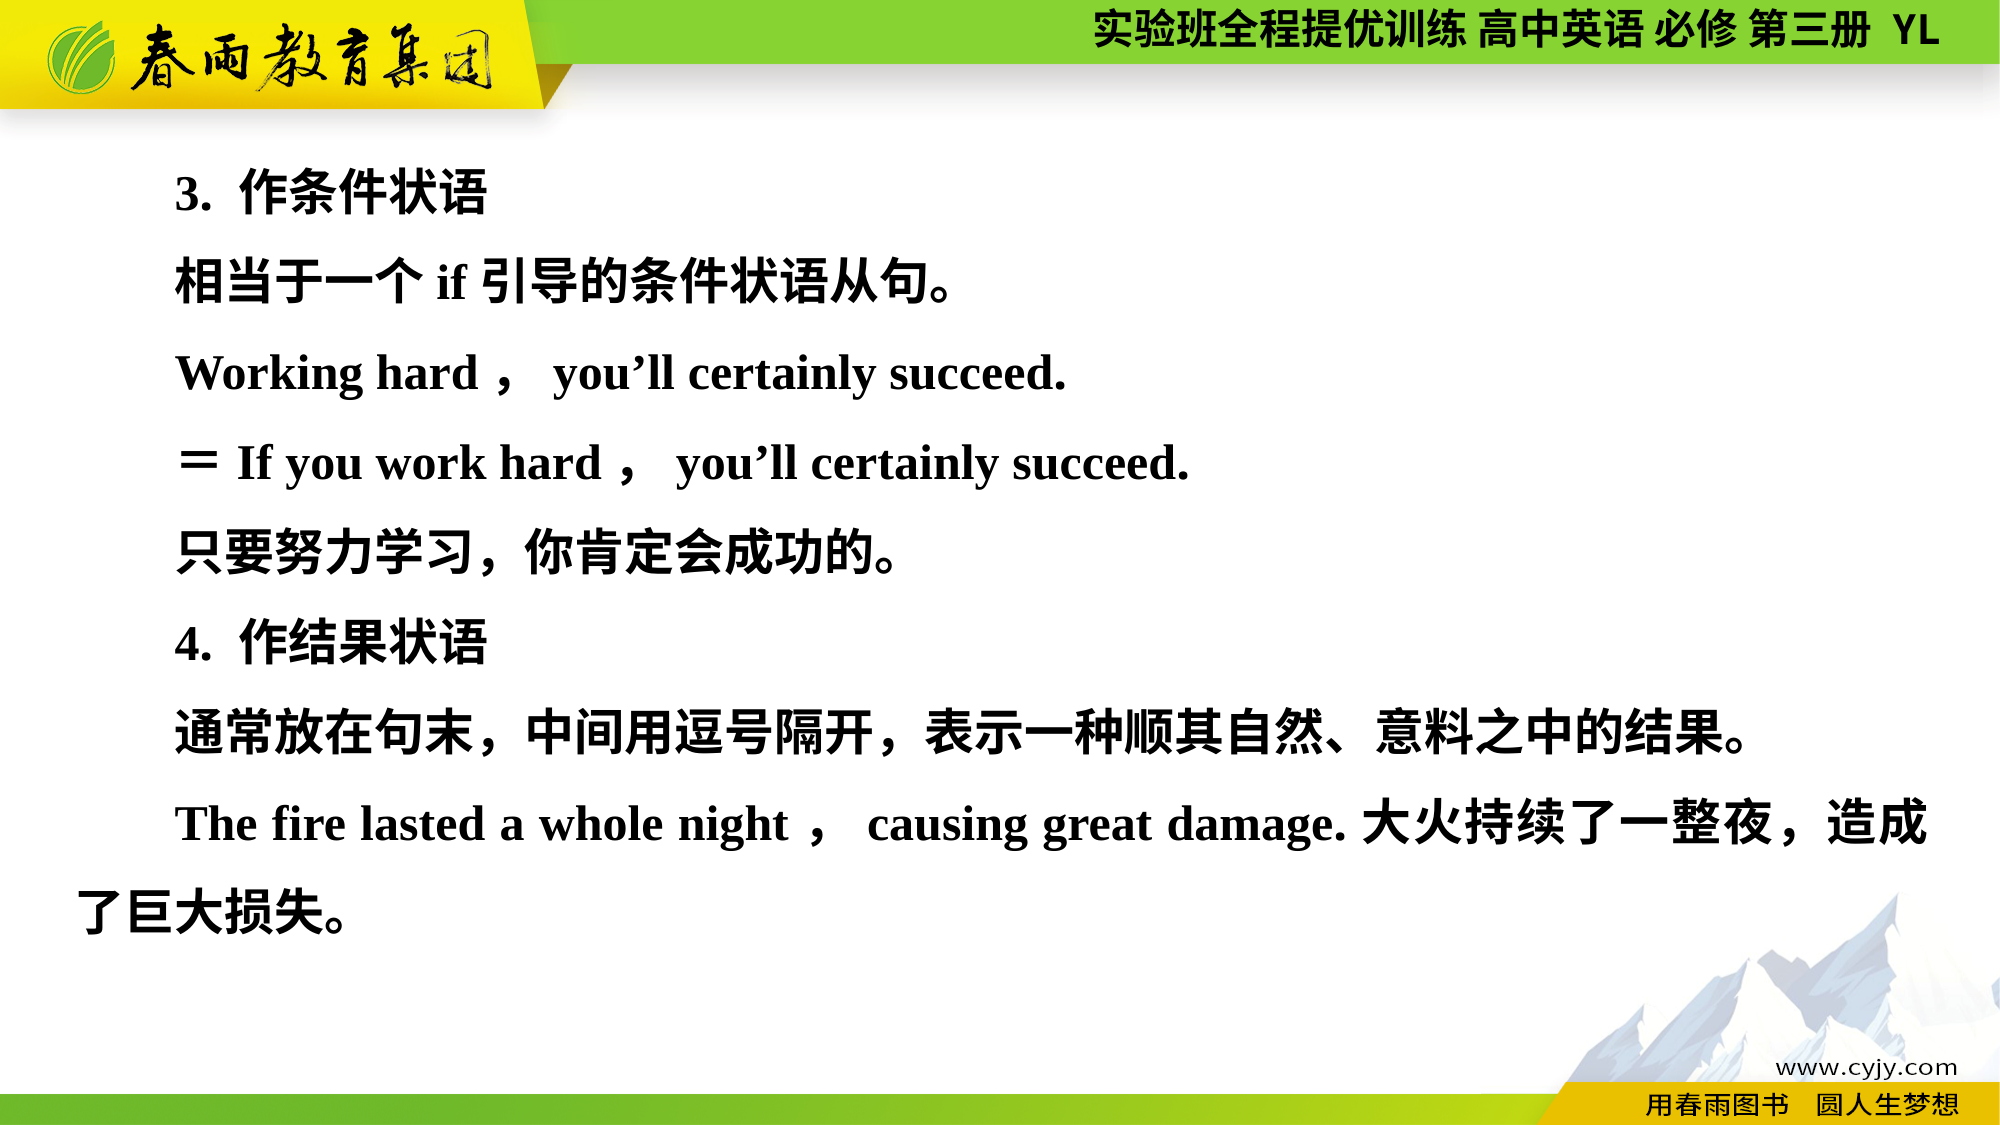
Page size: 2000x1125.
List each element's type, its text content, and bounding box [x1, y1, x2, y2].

picture [0, 0, 2000, 1125]
list 3. 作条件状语 相当于一个if引导的条件状语从句。 Working hard，you’ll certainly succeed. ＝If you work hard，you’ll certainly succeed. 只要努力学习，你肯定会成功的。 4. 作结果状语 通常放在句末，中间用逗号隔开，表示一种顺其自然、意料之中的结果。 The fire lasted a whole night，causing great damage.大火持续了一整夜，造成了巨大损失。 [59, 122, 1944, 956]
